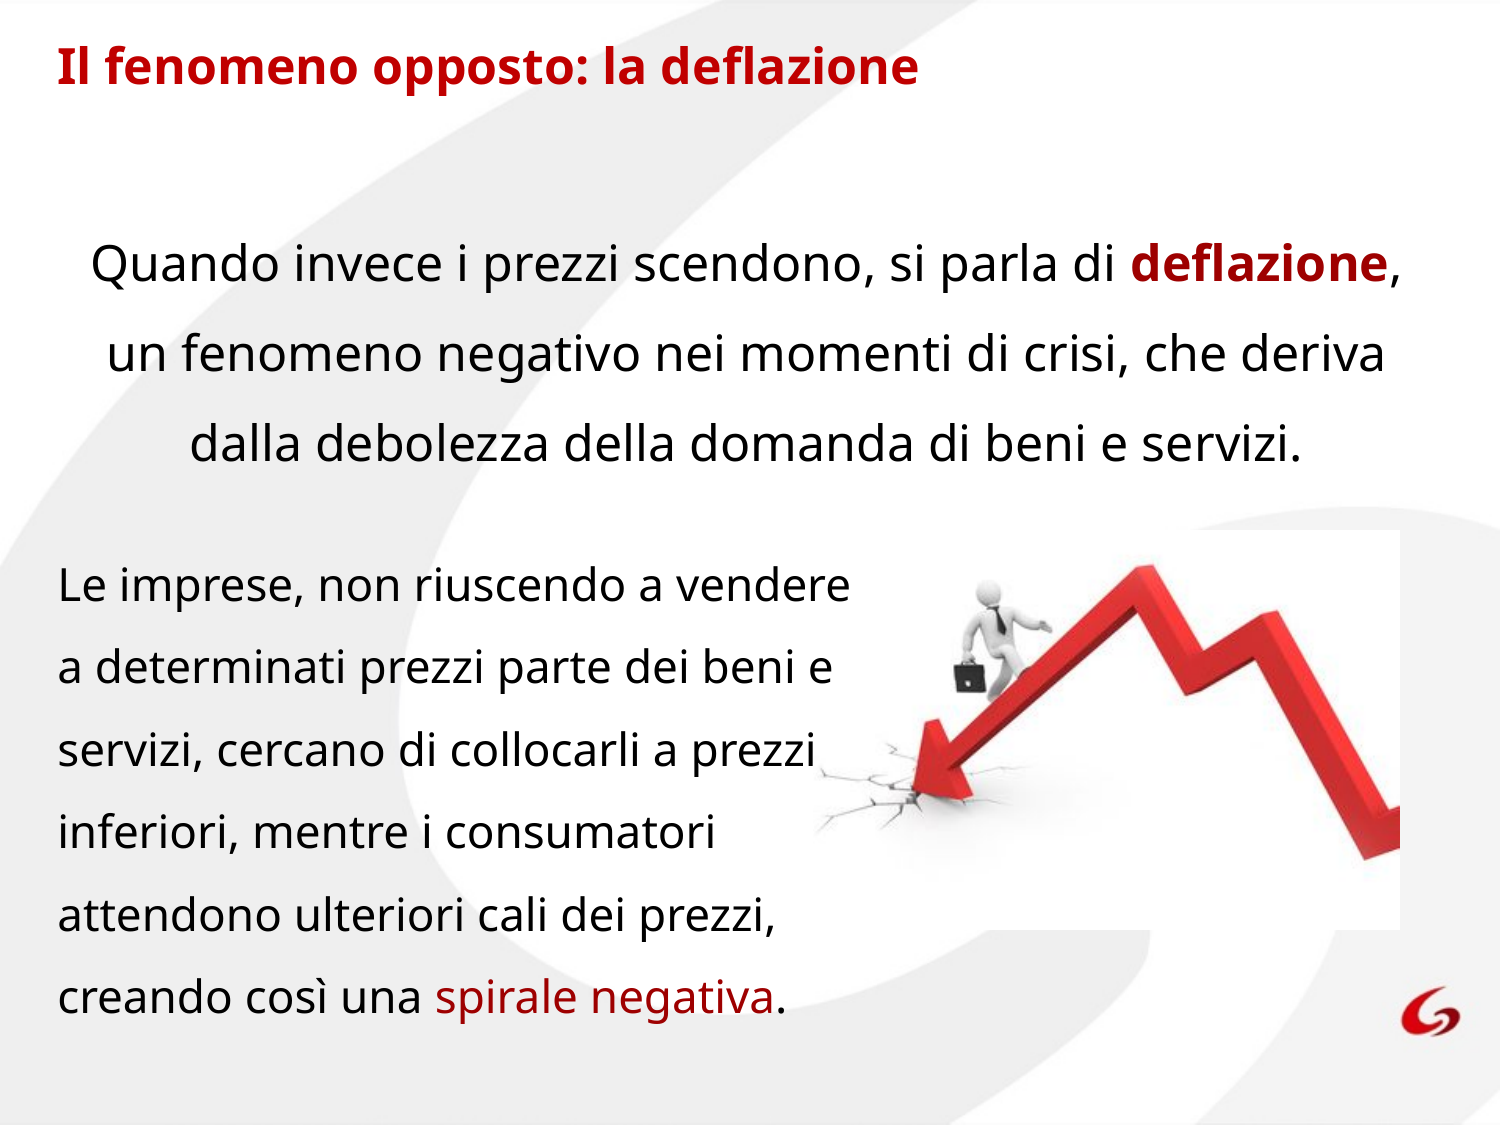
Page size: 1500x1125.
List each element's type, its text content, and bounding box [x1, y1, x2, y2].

picture [0, 0, 1500, 1125]
text_box Le imprese, non riuscendo a vendere a determinati prezzi parte dei beni e servizi, cercano di collocarli a prezzi inferiori, mentre i consumatori attendono ulteriori cali dei prezzi, creando così una spirale negativa. [42, 520, 882, 1030]
text_box Quando invece i prezzi scendono, si parla di deflazione, un fenomeno negativo nei momenti di crisi, che deriva dalla debolezza della domanda di beni e servizi. [62, 193, 1432, 479]
text_box Il fenomeno opposto: la deflazione [42, 27, 1398, 116]
